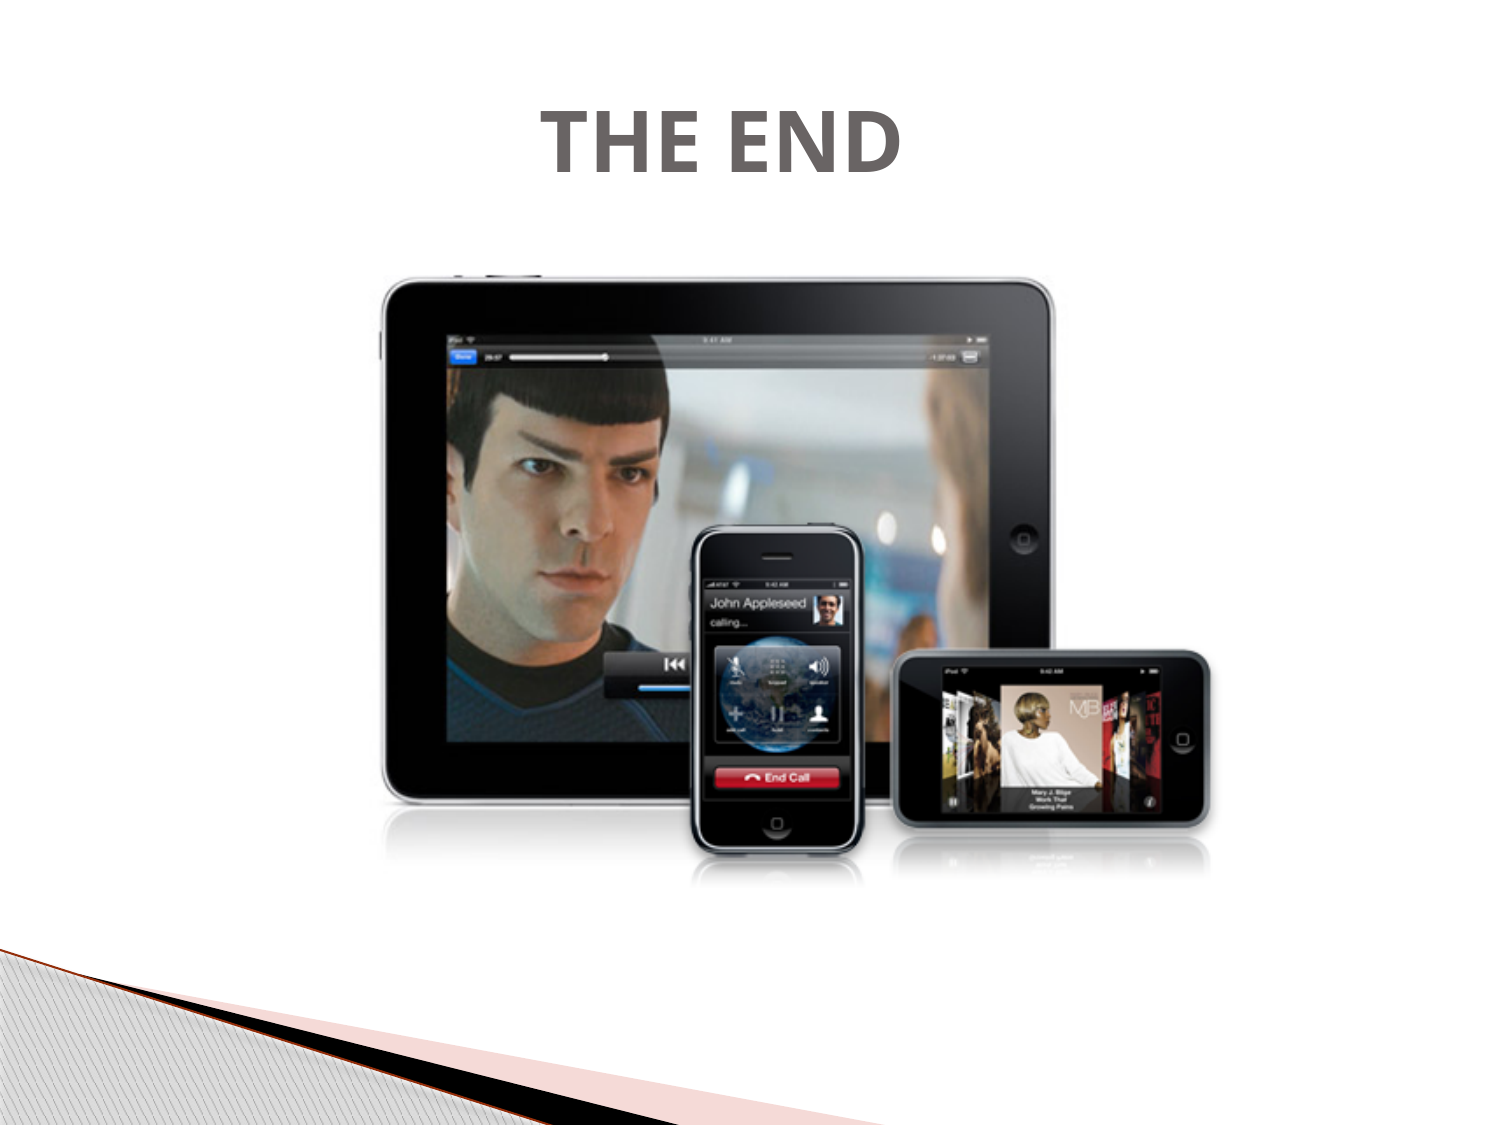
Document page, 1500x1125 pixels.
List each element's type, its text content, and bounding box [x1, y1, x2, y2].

title THE END [75, 45, 1425, 233]
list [368, 274, 1224, 888]
